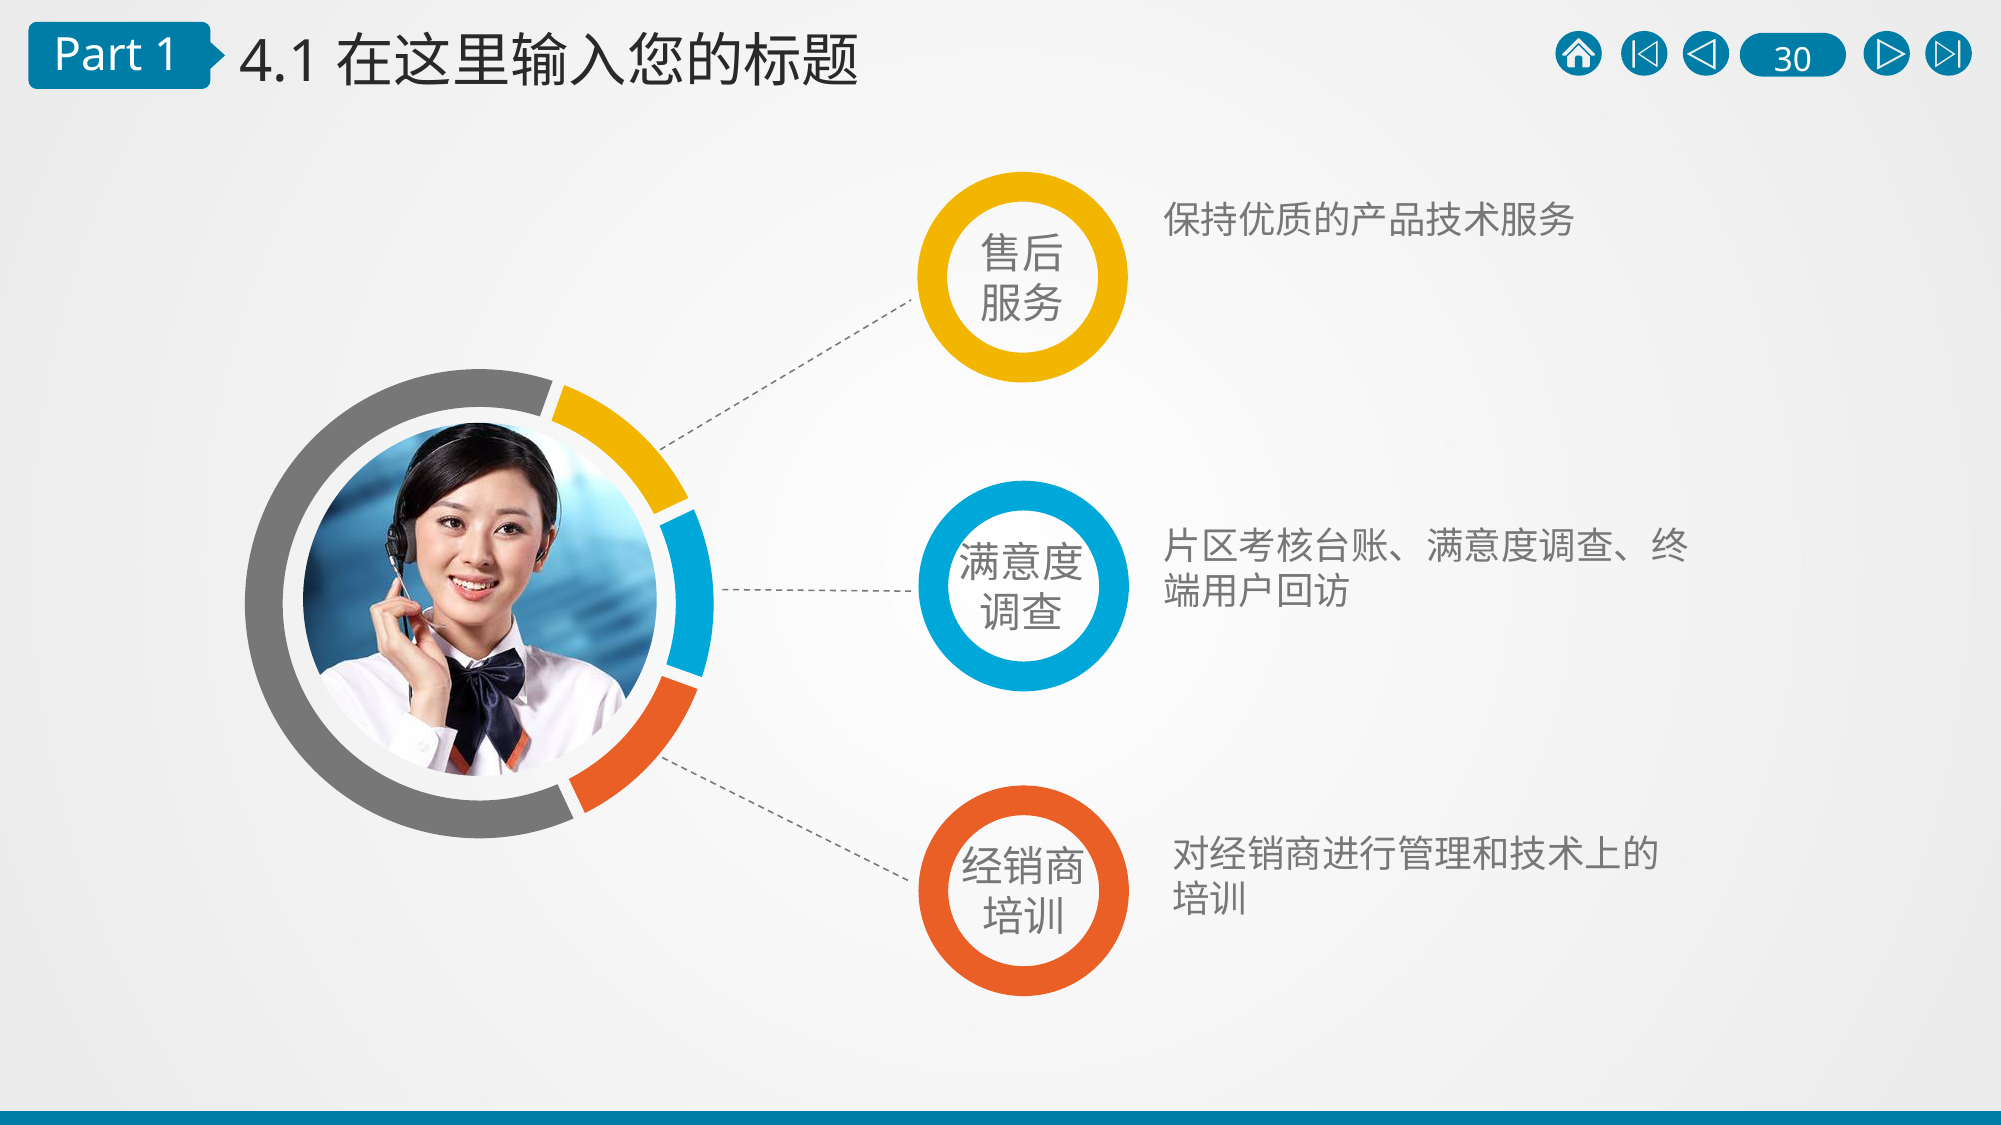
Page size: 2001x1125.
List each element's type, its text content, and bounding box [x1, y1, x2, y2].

text_box [918, 785, 1129, 997]
text_box 售后 服务 [941, 218, 1103, 334]
picture [0, 0, 2001, 1110]
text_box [211, 338, 718, 846]
text_box [918, 480, 1129, 692]
text_box 经销商培训 [943, 832, 1105, 948]
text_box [662, 757, 912, 882]
text_box 保持优质的产品技术服务 [1148, 188, 1674, 249]
text_box [28, 21, 225, 89]
text_box 对经销商进行管理和技术上的培训 [1157, 822, 1702, 928]
text_box 满意度调查 [941, 528, 1102, 643]
text_box 4.1在这里输入您的标题 [225, 15, 875, 101]
text_box [917, 171, 1128, 383]
text_box Part 1 [38, 17, 196, 87]
text_box 片区考核台账、满意度调查、终端用户回访 [1148, 514, 1721, 620]
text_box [660, 299, 912, 450]
